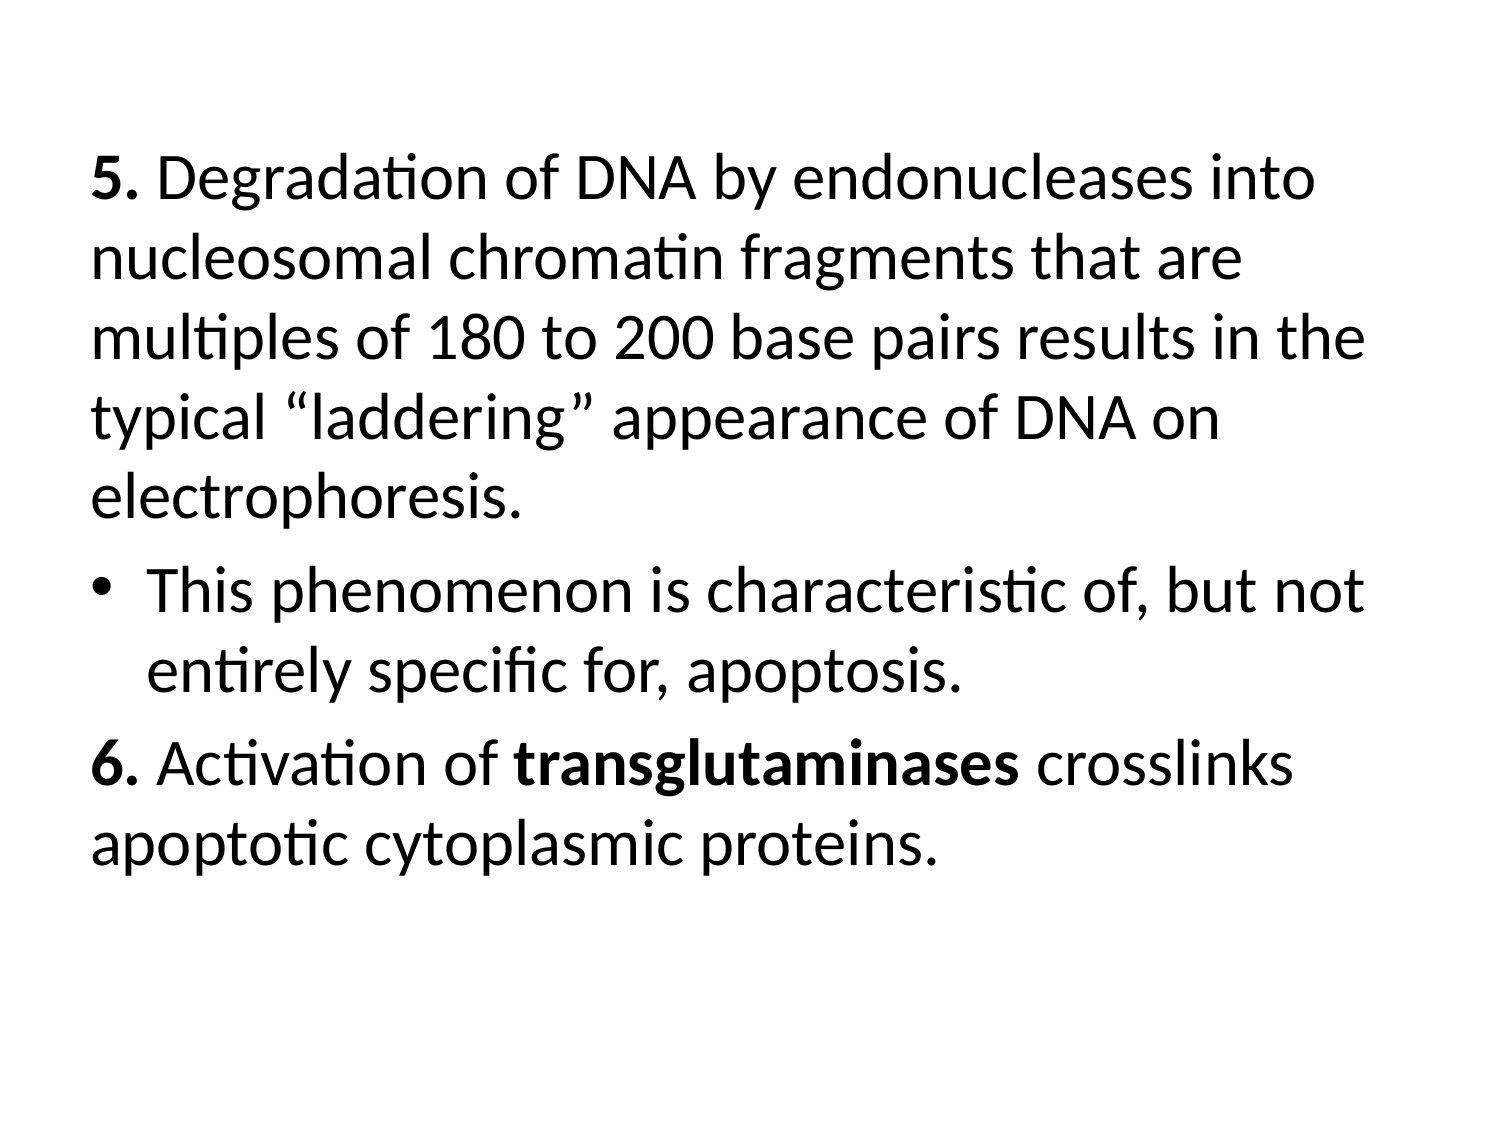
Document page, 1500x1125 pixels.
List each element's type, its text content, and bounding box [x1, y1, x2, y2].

list 5. Degradation of DNA by endonucleases into nucleosomal chromatin fragments that are multiples of 180 to 200 base pairs results in the typical “laddering” appearance of DNA on electrophoresis. This phenomenon is characteristic of, but not entirely specific for, apoptosis. 6. Activation of transglutaminases crosslinks apoptotic cytoplasmic proteins. [75, 125, 1425, 1025]
